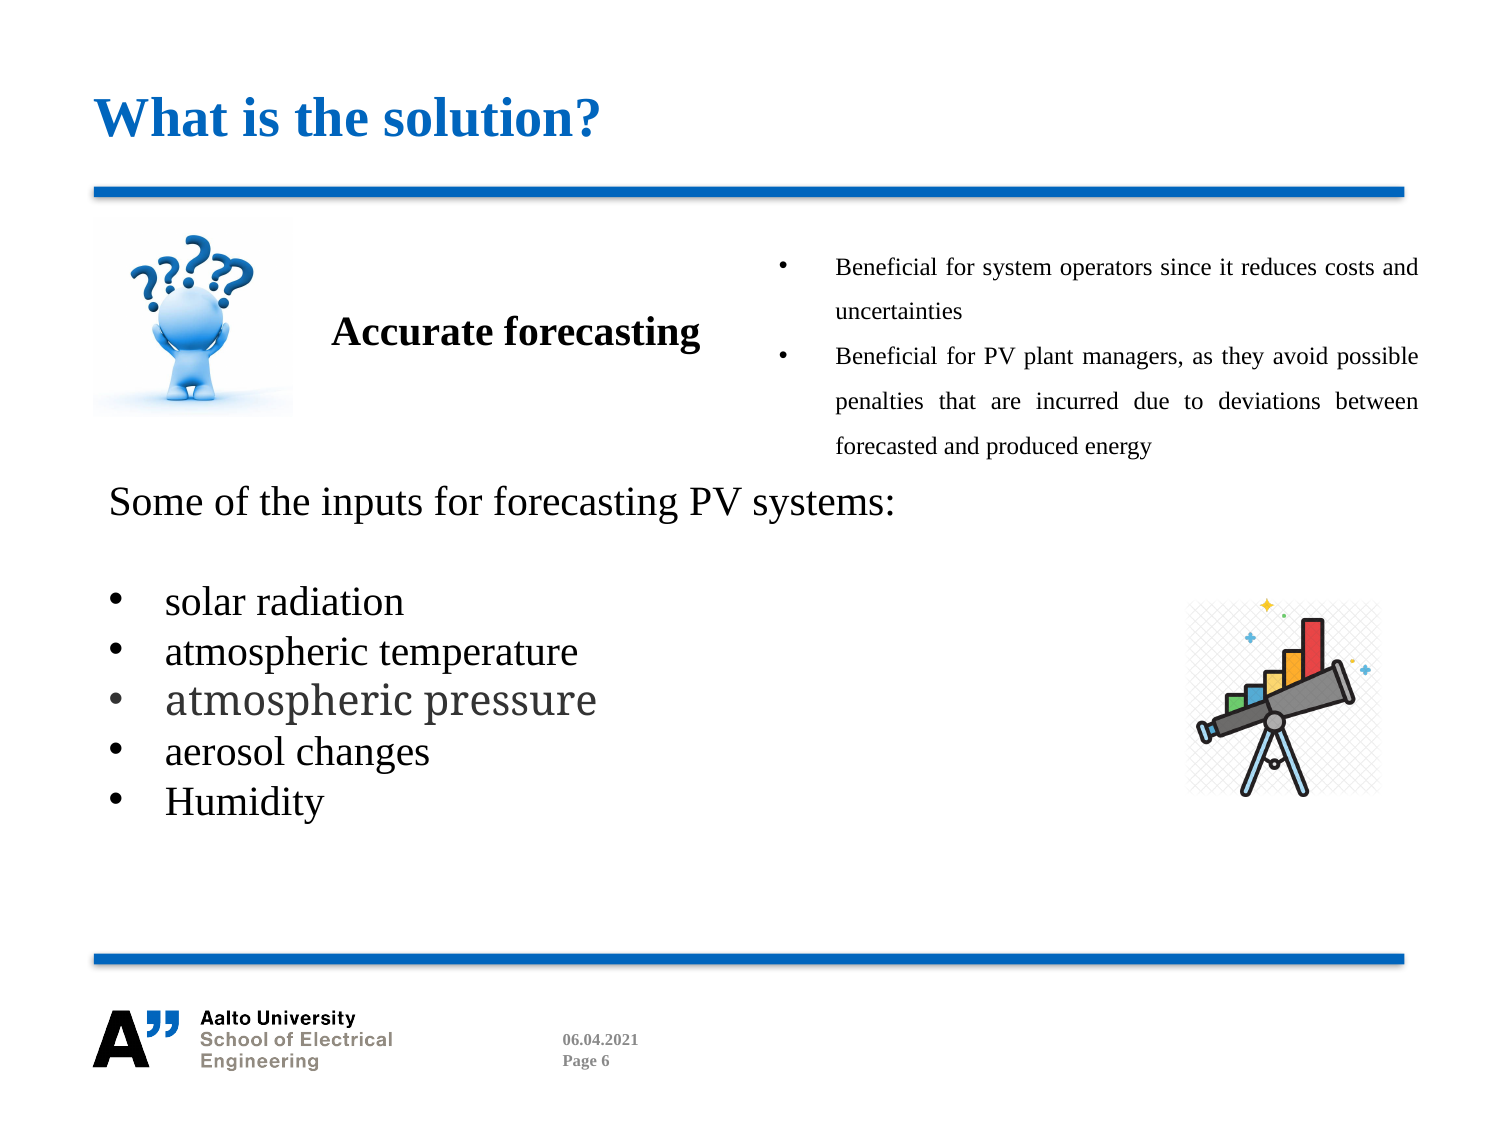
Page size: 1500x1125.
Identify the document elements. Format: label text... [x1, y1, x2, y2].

text_box Some of the inputs for forecasting PV systems: solar radiation atmospheric temperature atmospheric pressure aerosol changes Humidity [93, 466, 1325, 831]
picture [1183, 597, 1383, 797]
title What is the solution? [93, 80, 1369, 228]
picture [35, 953, 449, 1125]
list Accurate forecasting [331, 278, 708, 459]
text_box Beneficial for system operators since it reduces costs and uncertainties Beneficial for PV plant managers, as they avoid possible penalties that are incurred due to deviations between forecasted and produced energy [708, 227, 1434, 512]
slide_number Page 6 [562, 1050, 816, 1071]
picture [93, 217, 293, 417]
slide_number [562, 1029, 816, 1050]
